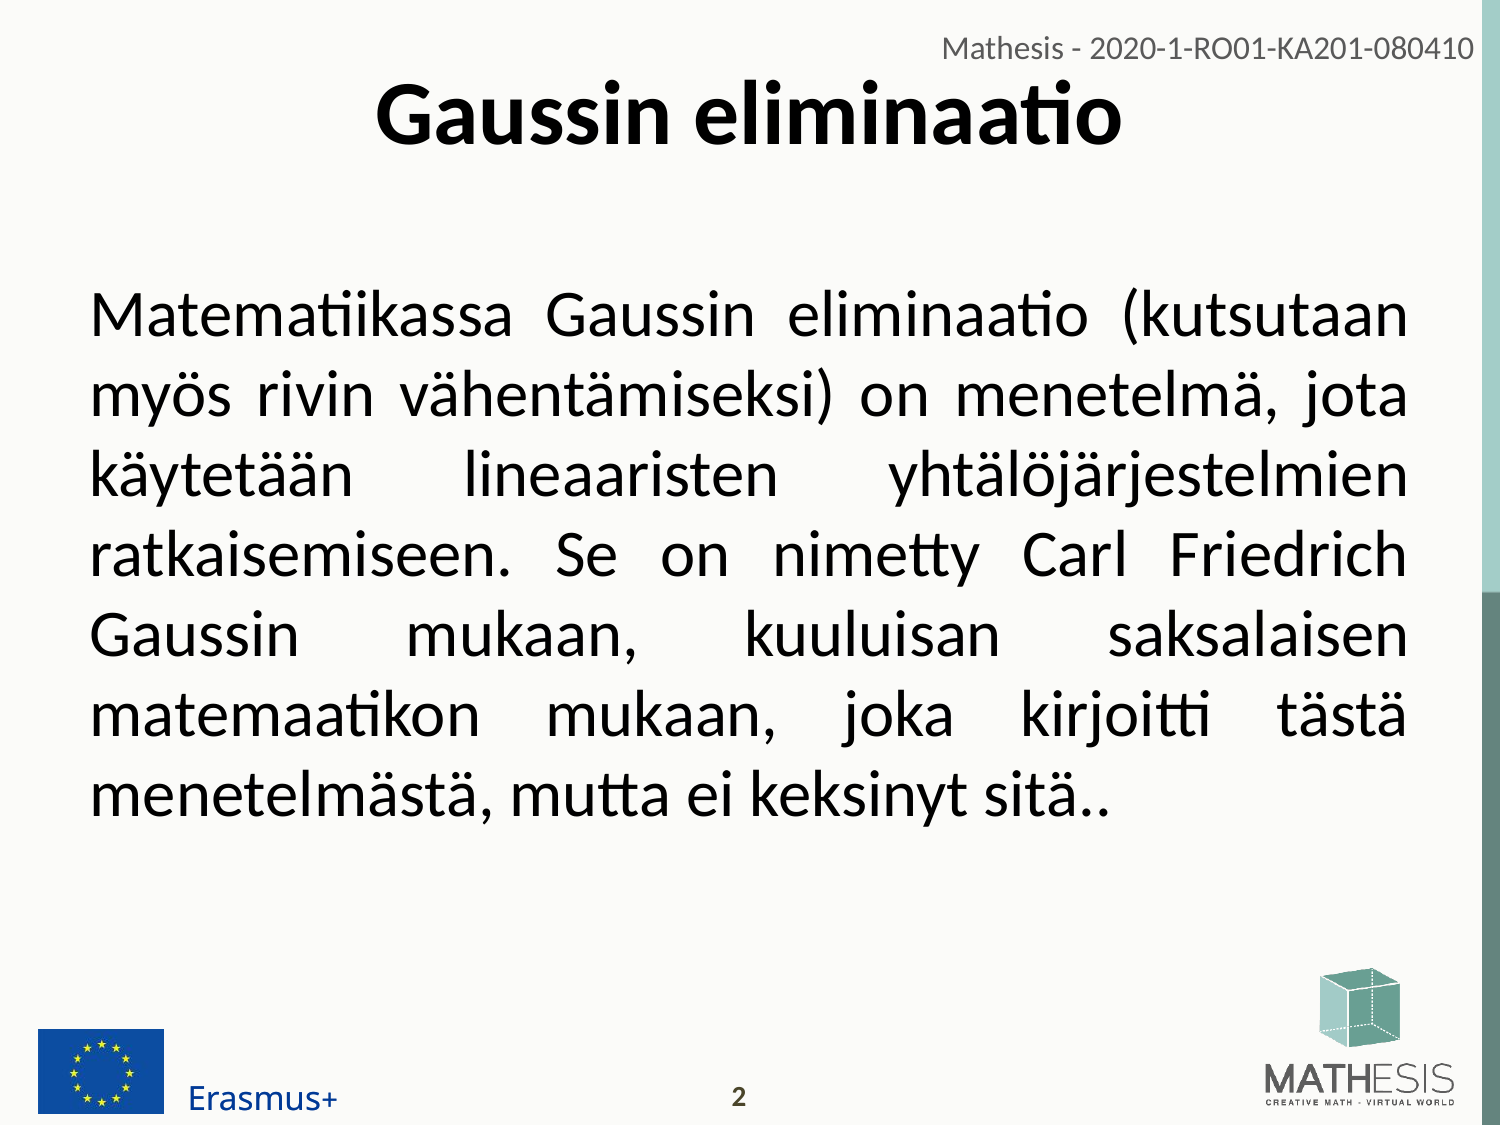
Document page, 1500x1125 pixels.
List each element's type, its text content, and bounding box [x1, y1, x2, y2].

list Matematiikassa Gaussin eliminaatio (kutsutaan myös rivin vähentämiseksi) on menetelmä, jota käytetään lineaaristen yhtälöjärjestelmien ratkaisemiseen. Se on nimetty Carl Friedrich Gaussin mukaan, kuuluisan saksalaisen matemaatikon mukaan, joka kirjoitti tästä menetelmästä, mutta ei keksinyt sitä.. [75, 262, 1425, 1005]
picture [38, 1029, 164, 1114]
title Gaussin eliminaatio [75, 45, 1425, 233]
